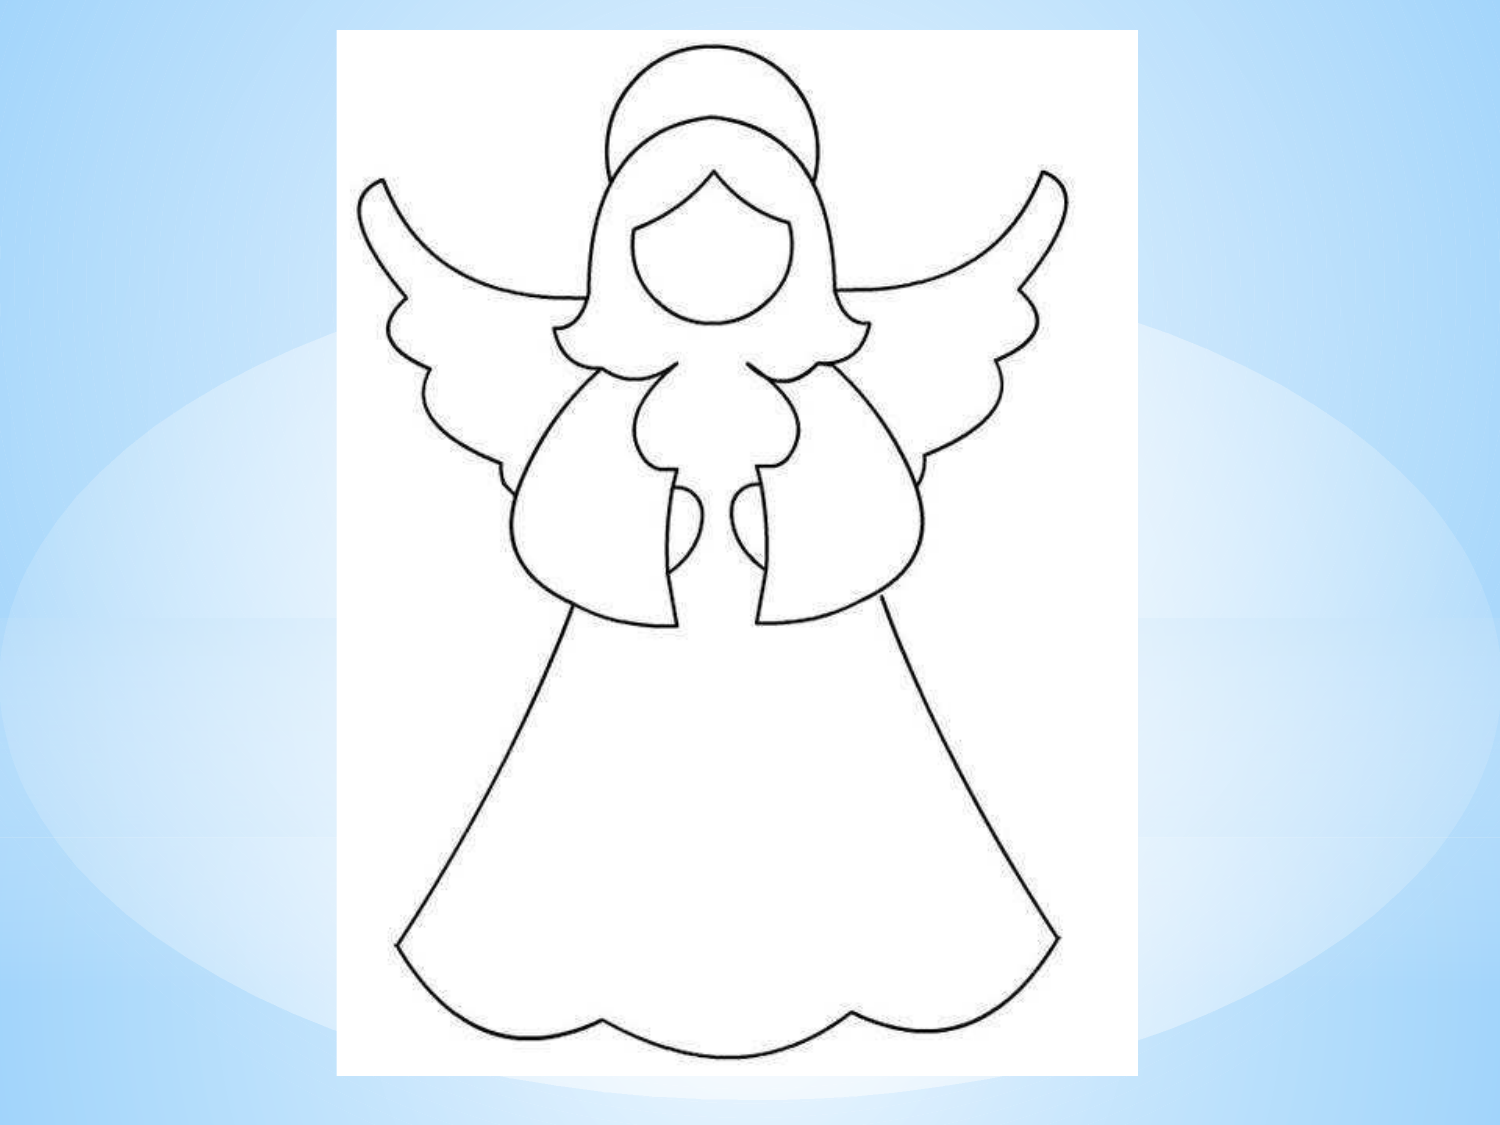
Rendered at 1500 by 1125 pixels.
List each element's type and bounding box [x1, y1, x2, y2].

picture [336, 30, 1139, 1077]
